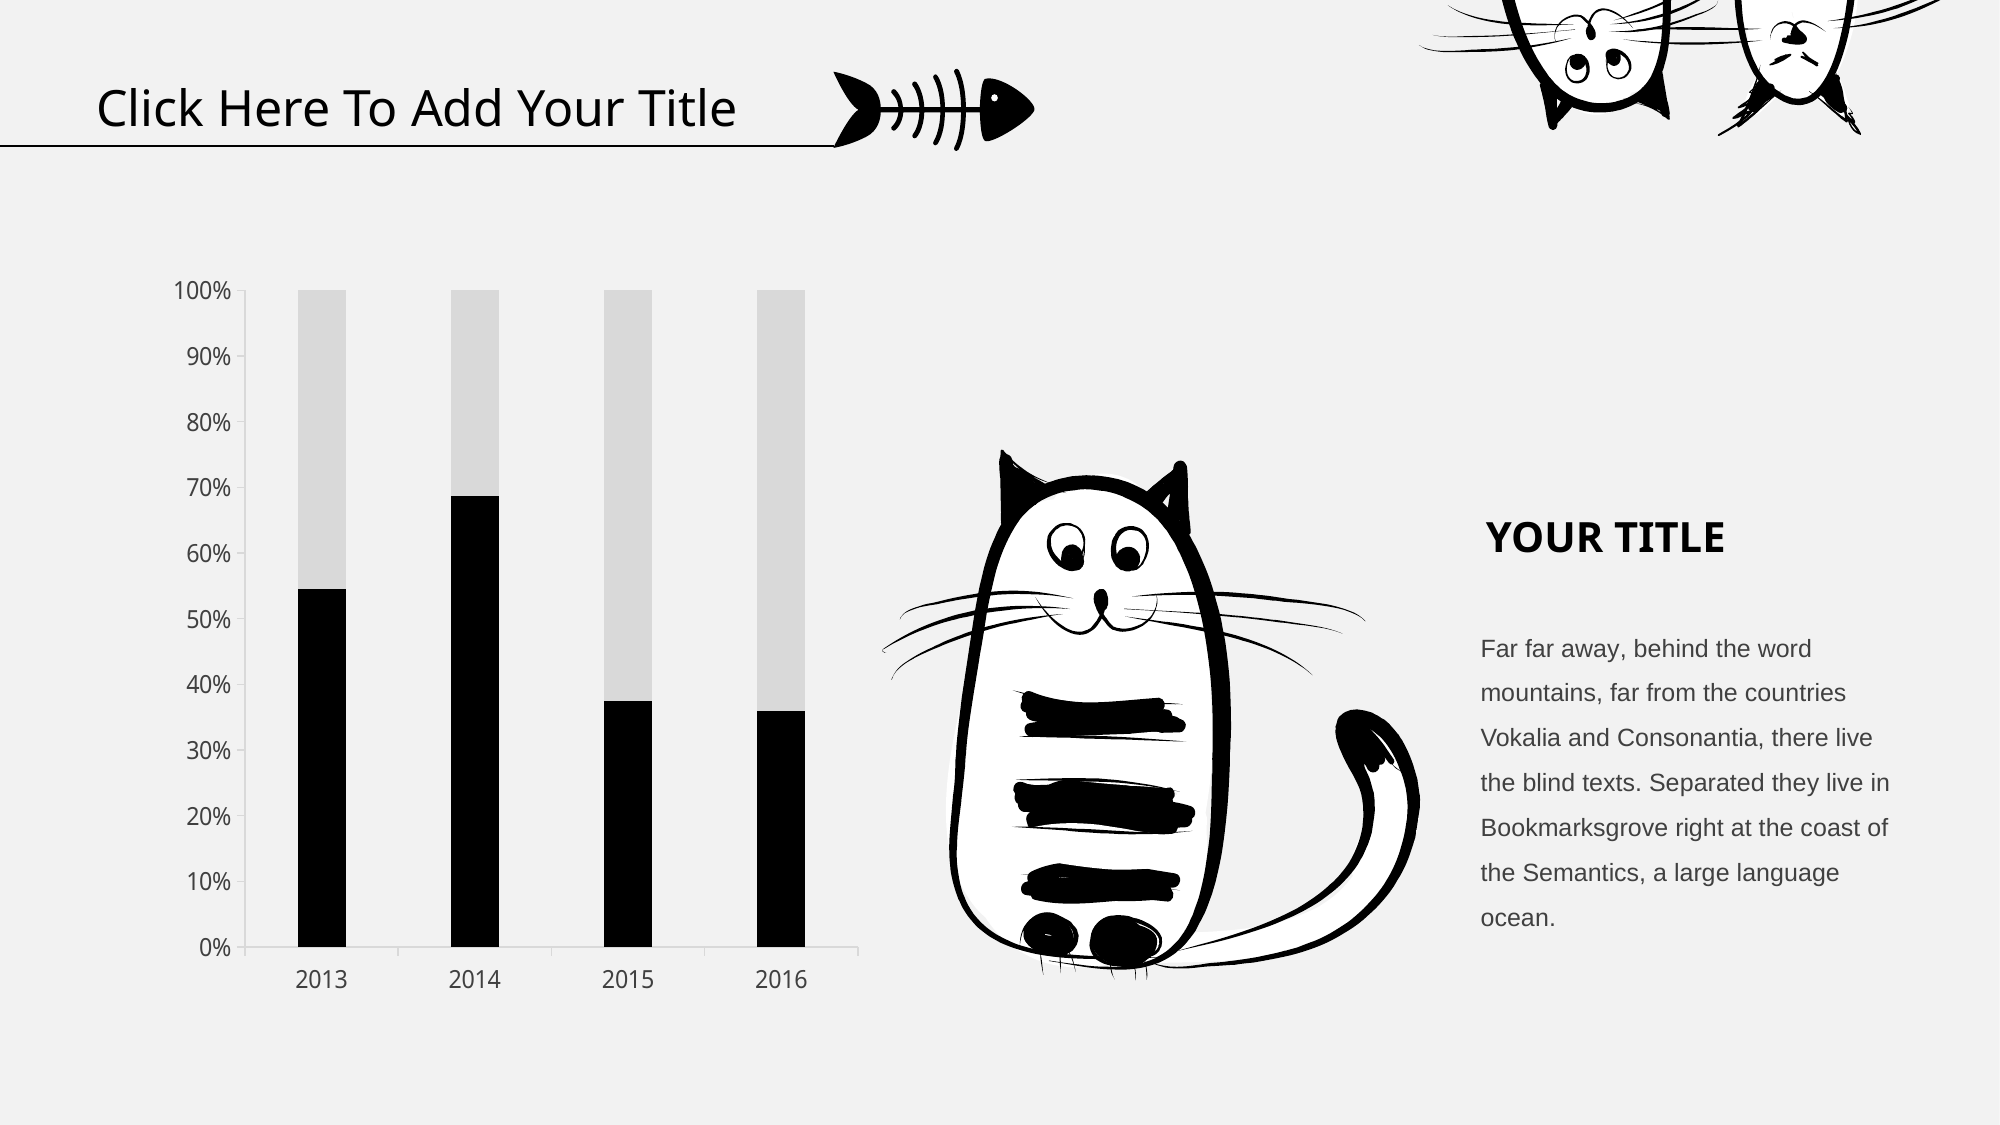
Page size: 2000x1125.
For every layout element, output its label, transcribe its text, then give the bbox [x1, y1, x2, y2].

chart [172, 255, 870, 1026]
picture [833, 68, 1035, 152]
picture [1365, 0, 1957, 136]
text_box Click Here To Add Your Title [33, 69, 802, 144]
picture [874, 459, 1430, 989]
text_box Far far away, behind the word mountains, far from the countries Vokalia and Consonantia, there live the blind texts. Separated they live in Bookmarksgrove right at the coast of the Semantics, a large language ocean. [1465, 609, 1915, 939]
text_box YOUR TITLE [1463, 503, 1748, 569]
